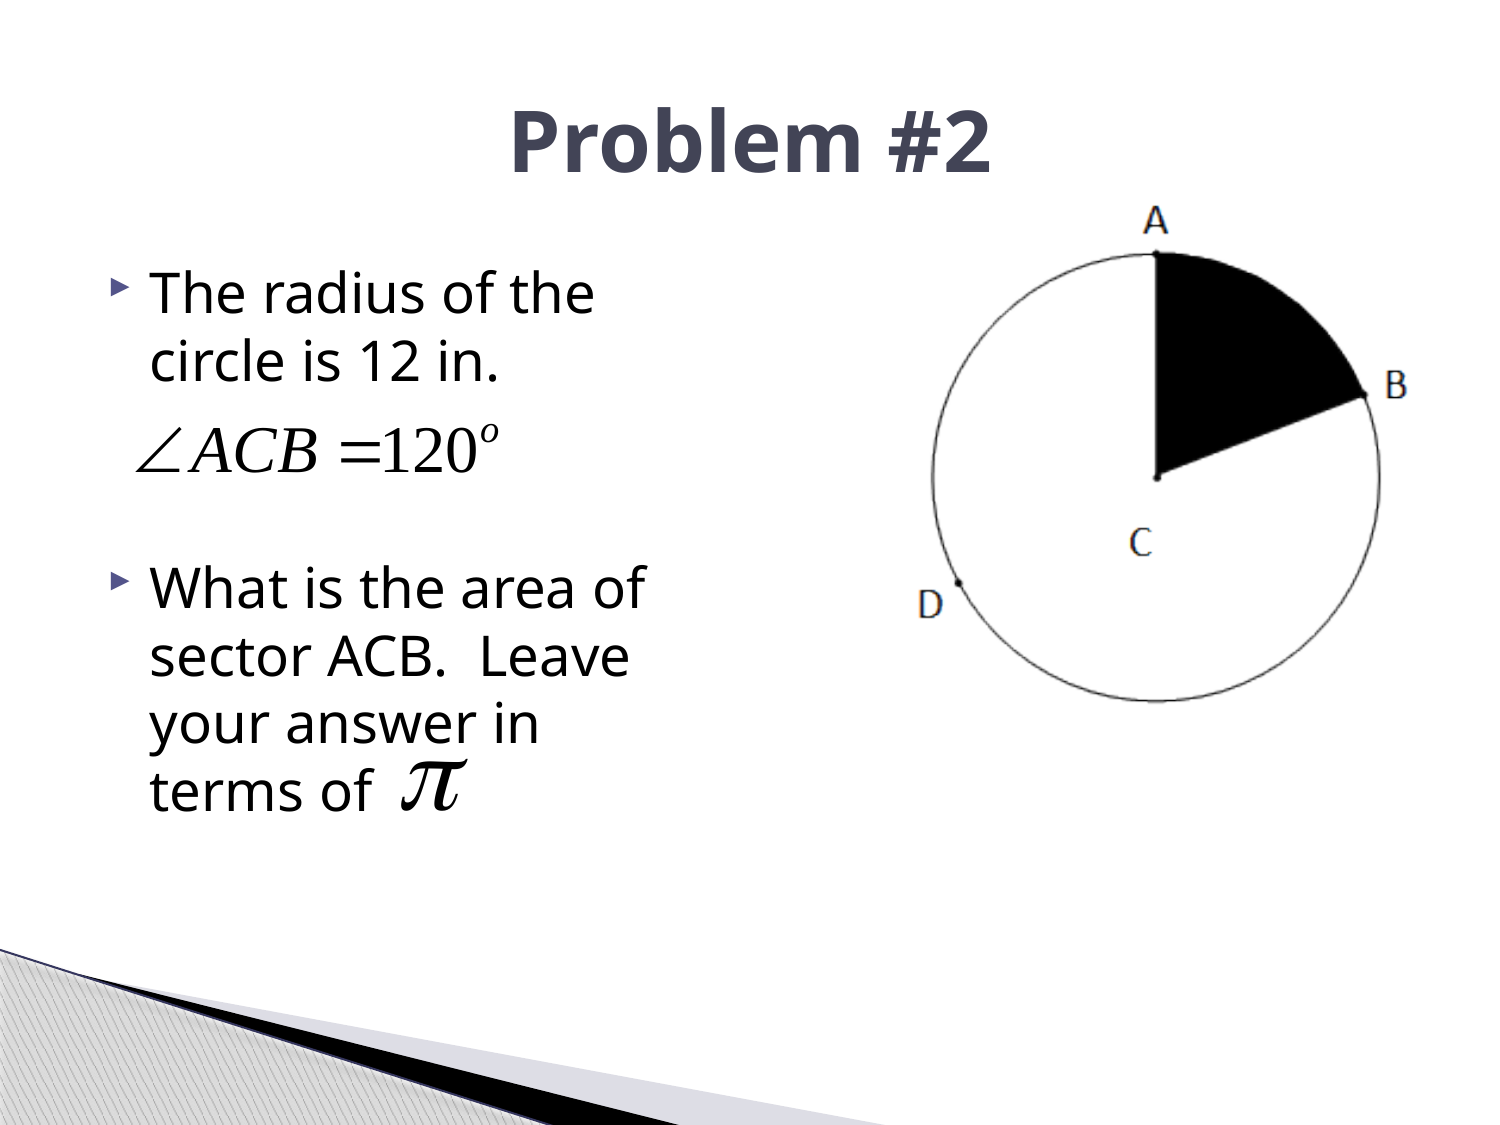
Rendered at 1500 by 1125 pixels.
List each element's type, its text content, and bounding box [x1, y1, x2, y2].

list The radius of the circle is 12 in. What is the area of sector ACB. Leave your answer in terms of [75, 249, 713, 986]
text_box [387, 737, 488, 838]
title Problem #2 [75, 45, 1425, 233]
picture [912, 199, 1415, 712]
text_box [124, 399, 515, 501]
